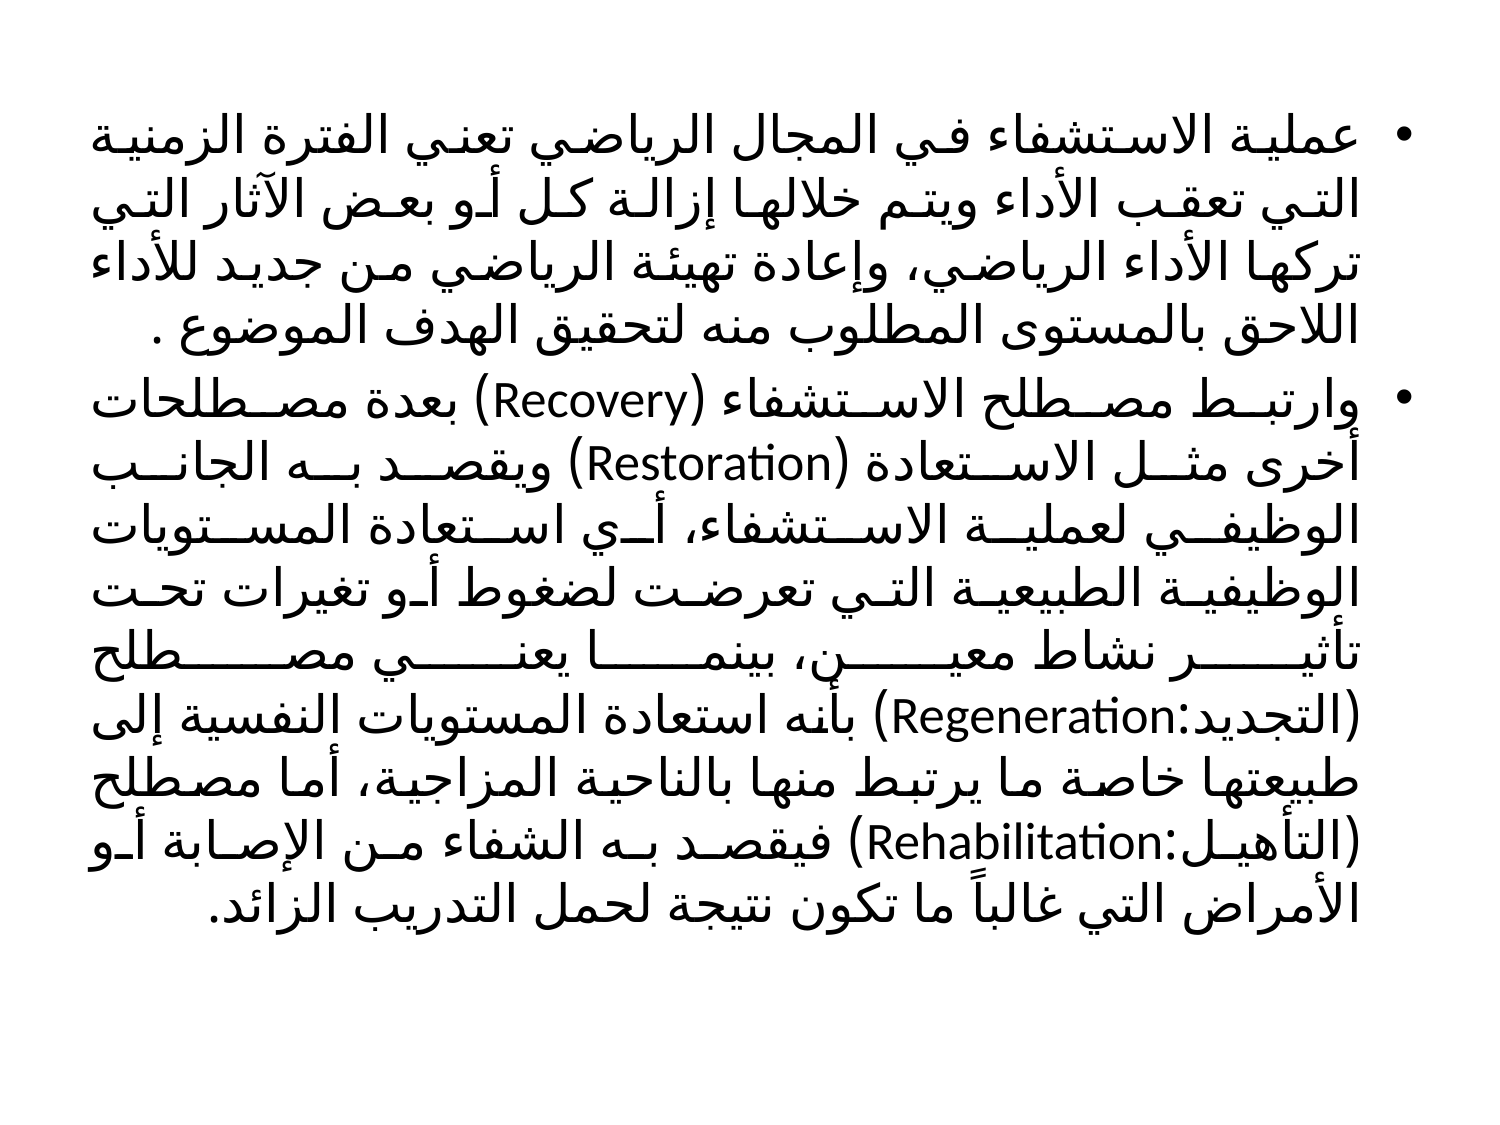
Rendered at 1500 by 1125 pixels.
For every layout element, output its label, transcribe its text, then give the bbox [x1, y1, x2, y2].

list عملية الاستشفاء في المجال الرياضي تعني الفترة الزمنية التي تعقب الأداء ويتم خلالها إزالة كل أو بعض الآثار التي تركها الأداء الرياضي، وإعادة تهيئة الرياضي من جديد للأداء اللاحق بالمستوى المطلوب منه لتحقيق الهدف الموضوع . وارتبط مصطلح الاستشفاء (Recovery) بعدة مصطلحات أخرى مثل الاستعادة (Restoration) ويقصد به الجانب الوظيفي لعملية الاستشفاء، أي استعادة المستويات الوظيفية الطبيعية التي تعرضت لضغوط أو تغيرات تحت تأثير نشاط معين، بينما يعني مصطلح (التجديد:Regeneration) بأنه استعادة المستويات النفسية إلى طبيعتها خاصة ما يرتبط منها بالناحية المزاجية، أما مصطلح (التأهيل:Rehabilitation) فيقصد به الشفاء من الإصابة أو الأمراض التي غالباً ما تكون نتيجة لحمل التدريب الزائد. [75, 93, 1425, 1005]
